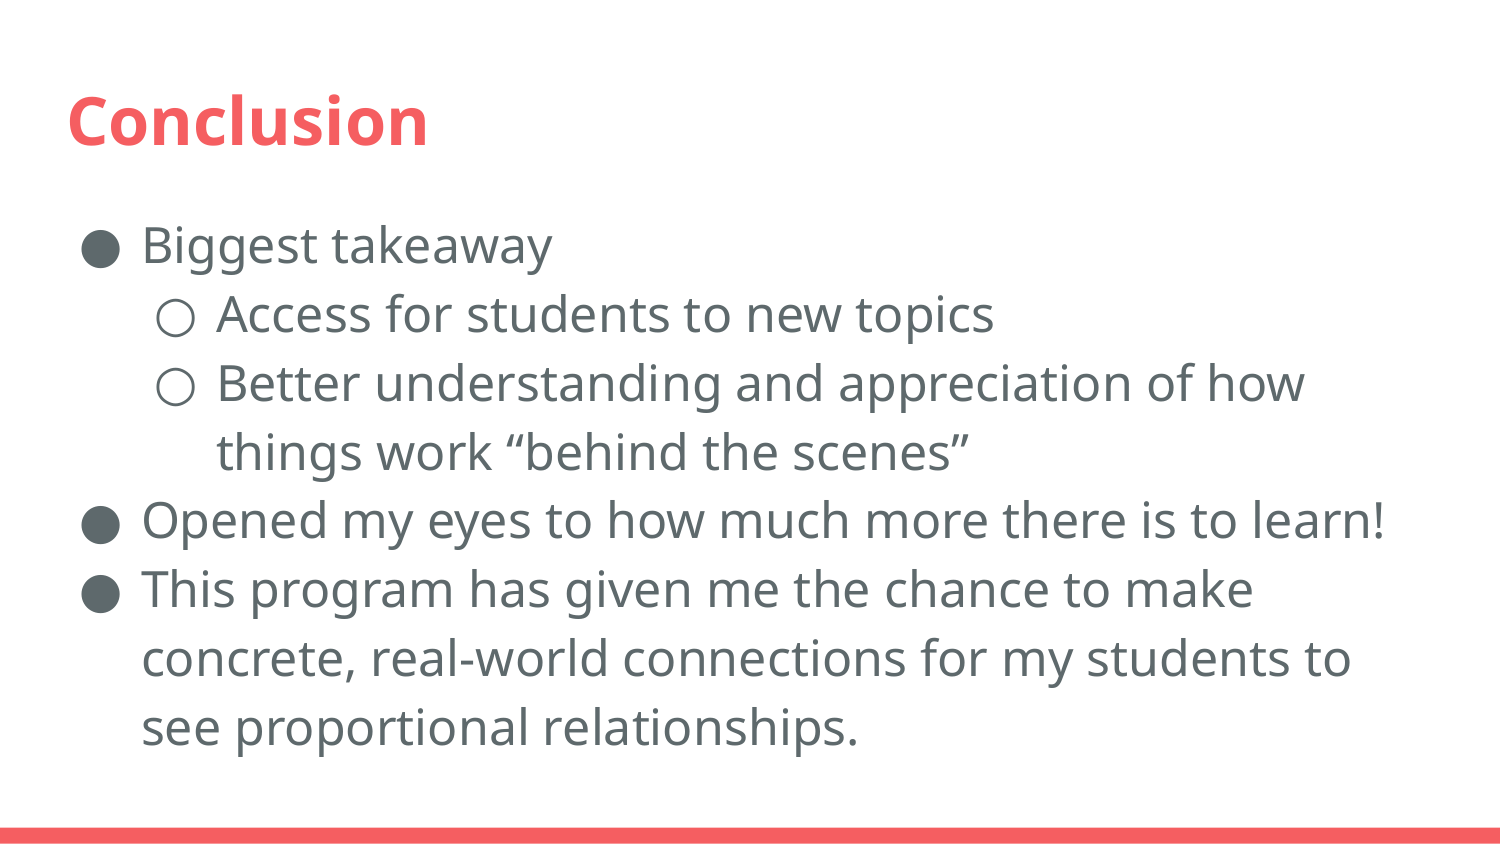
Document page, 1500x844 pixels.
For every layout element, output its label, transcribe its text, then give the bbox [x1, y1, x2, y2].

title Conclusion [51, 64, 1449, 167]
list Biggest takeaway Access for students to new topics Better understanding and appreciation of how things work “behind the scenes” Opened my eyes to how much more there is to learn! This program has given me the chance to make concrete, real-world connections for my students to see proportional relationships. [51, 189, 1449, 750]
